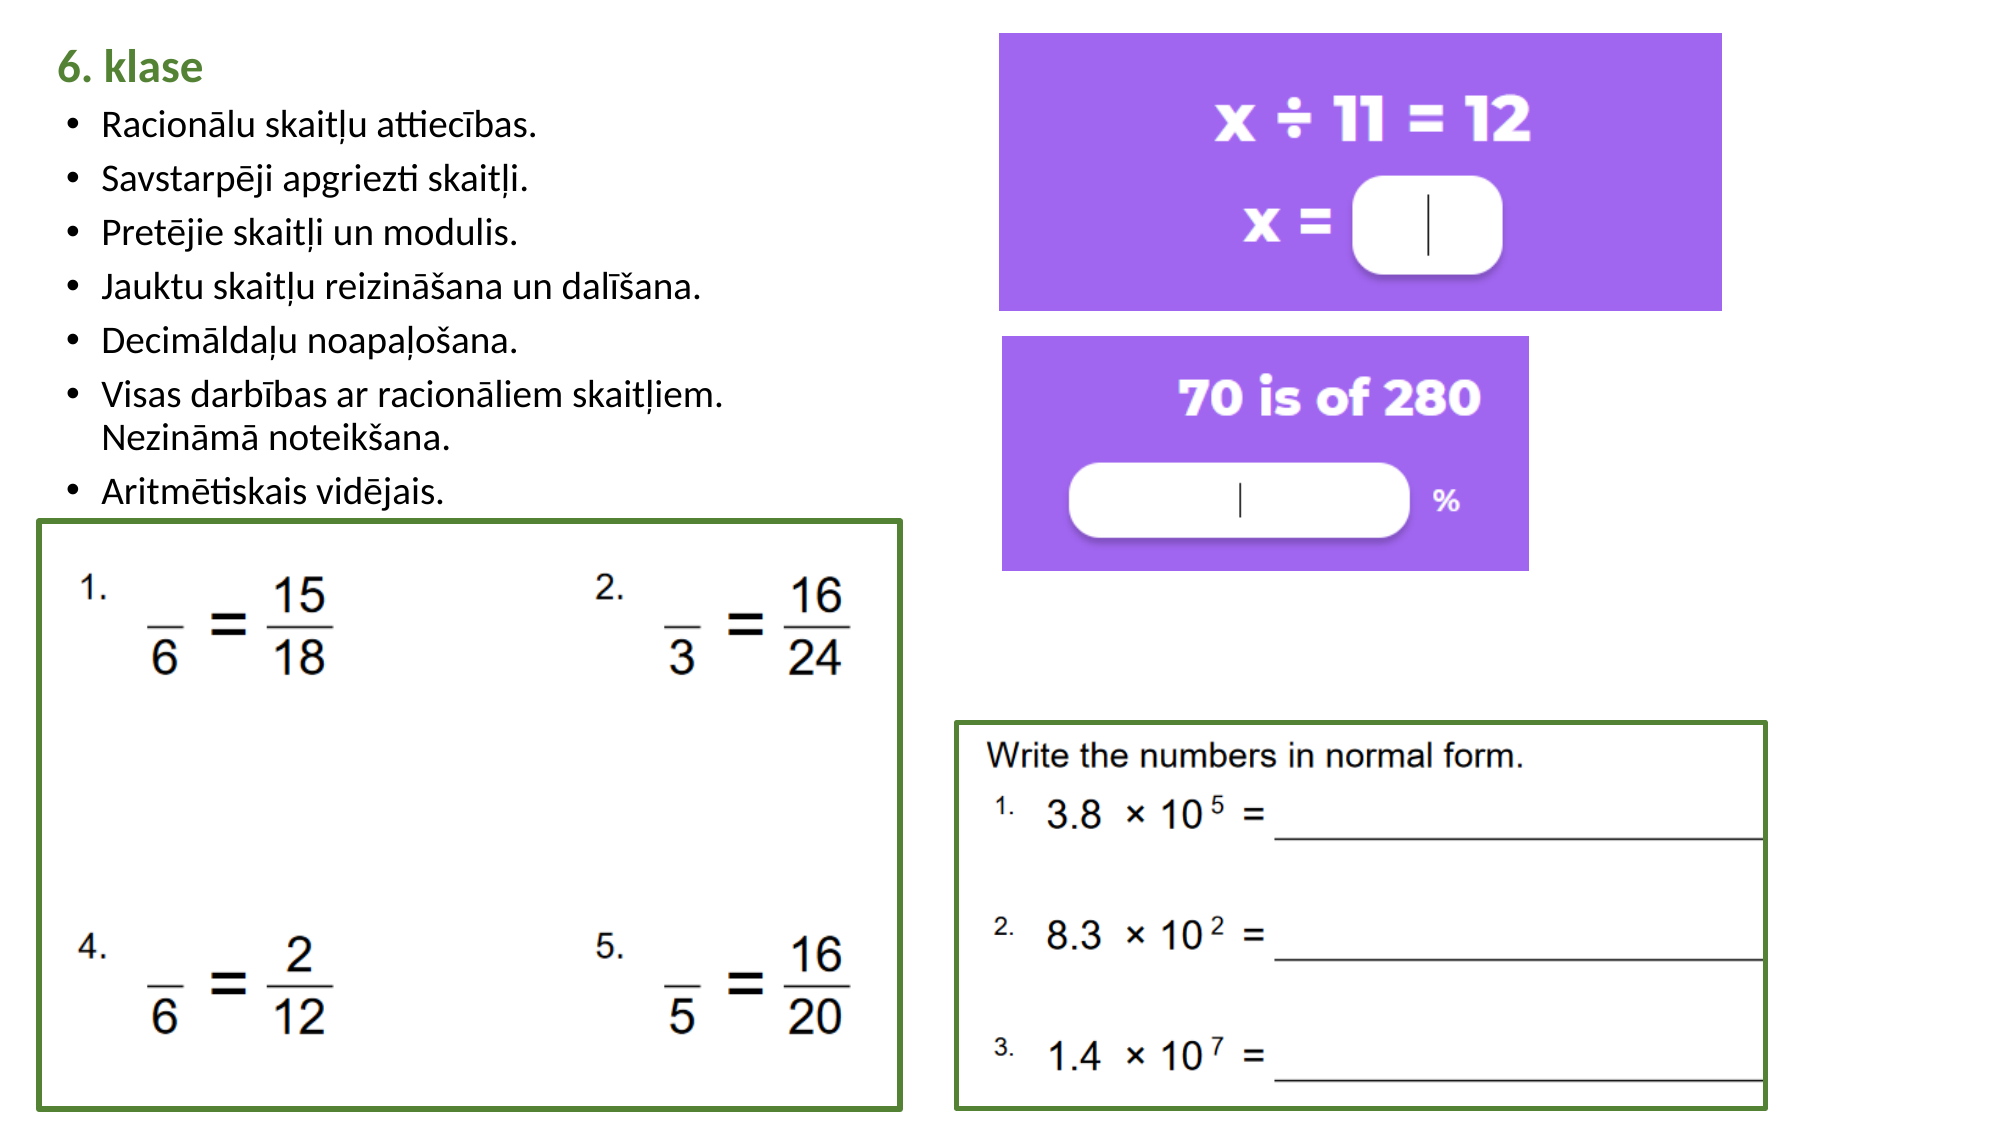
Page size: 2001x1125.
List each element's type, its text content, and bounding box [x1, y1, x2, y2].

picture [958, 724, 1764, 1107]
text_box 6. klase Racionālu skaitļu attiecības. Savstarpēji apgriezti skaitļi. Pretējie skaitļi un modulis. Jauktu skaitļu reizināšana un dalīšana. Decimāldaļu noapaļošana. Visas darbības ar racionāliem skaitļiem. Nezināmā noteikšana. Aritmētiskais vidējais. [42, 34, 898, 518]
picture [1002, 336, 1529, 571]
picture [42, 524, 898, 1107]
picture [999, 33, 1722, 311]
